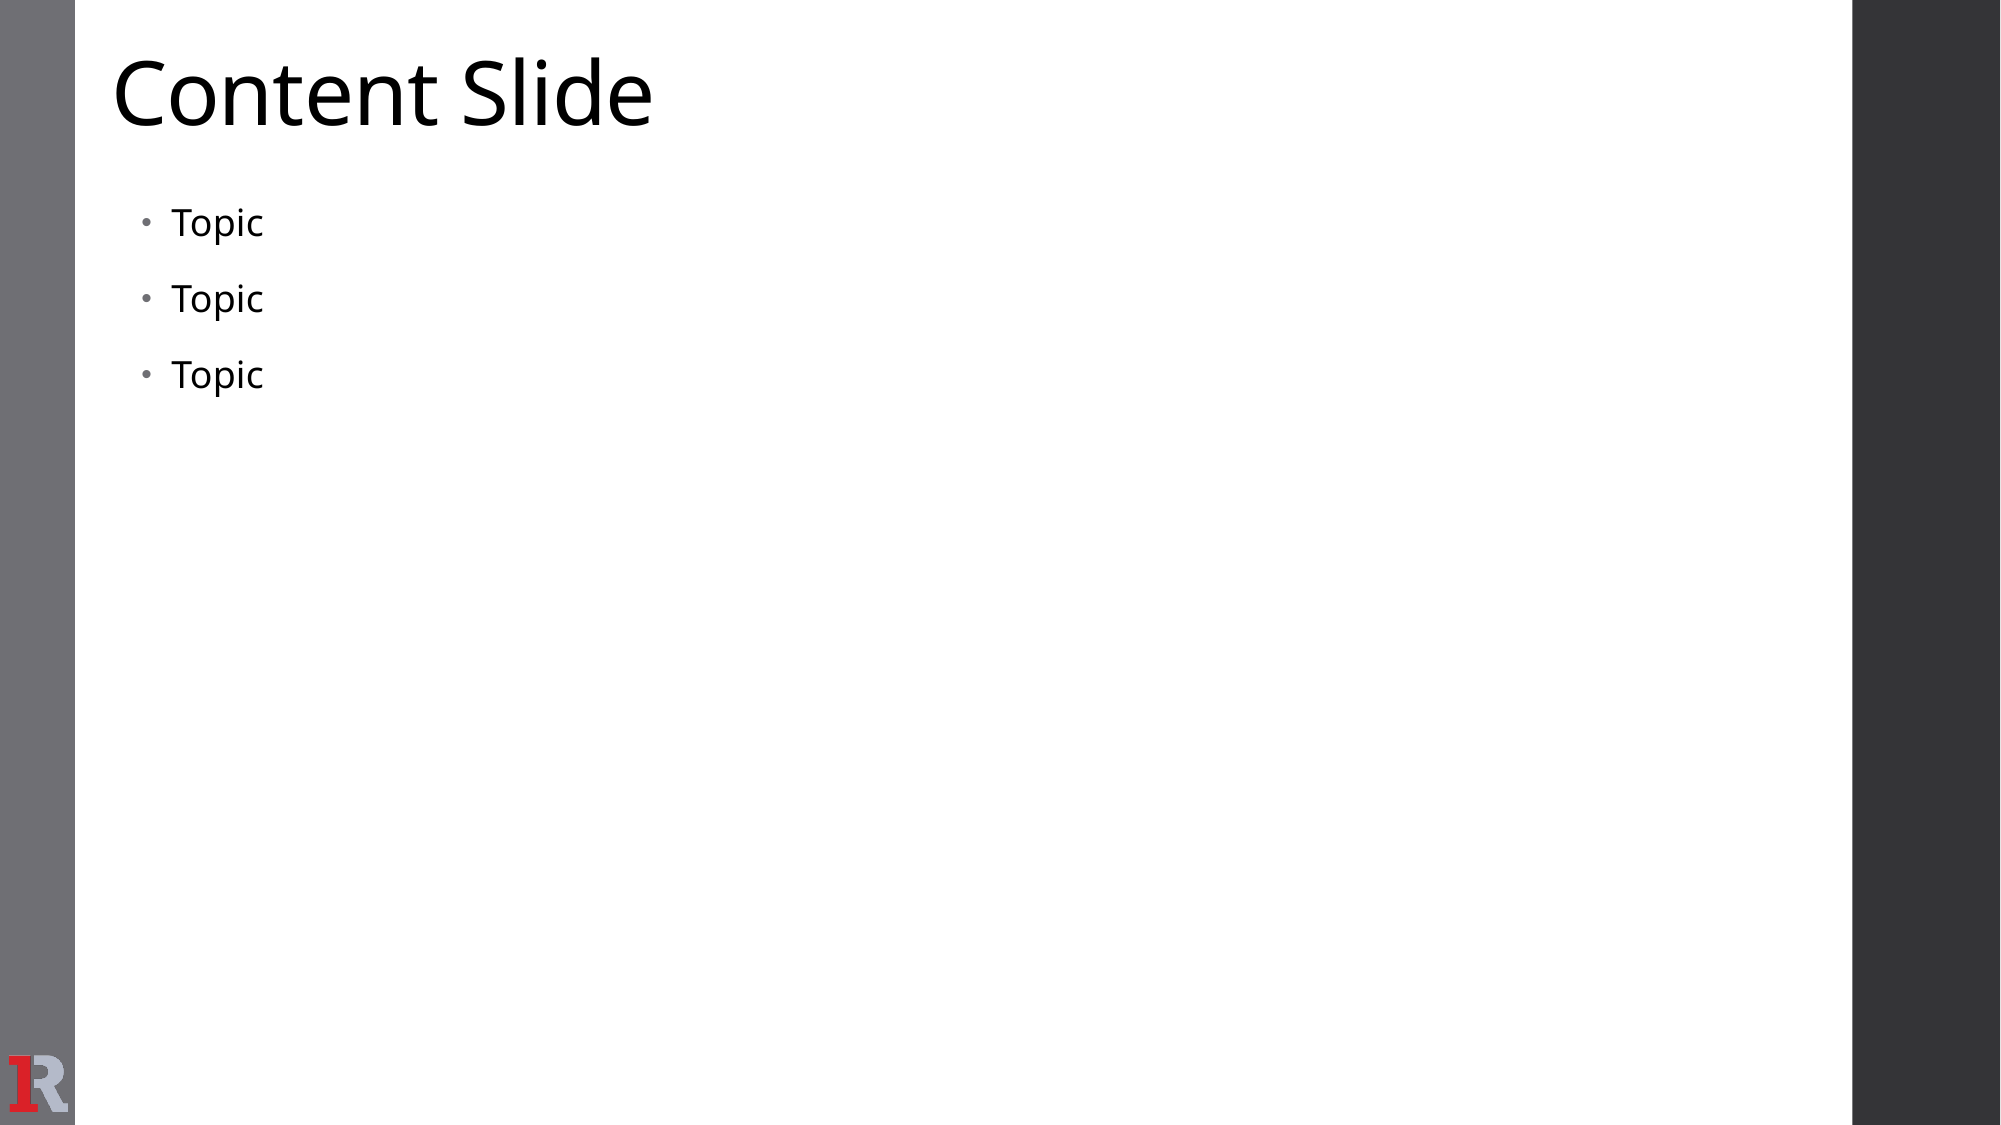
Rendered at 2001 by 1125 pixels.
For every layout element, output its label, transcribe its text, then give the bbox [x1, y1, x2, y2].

list Topic Topic Topic [126, 194, 1817, 1014]
picture [9, 1054, 68, 1113]
title Content Slide [96, 41, 1817, 153]
